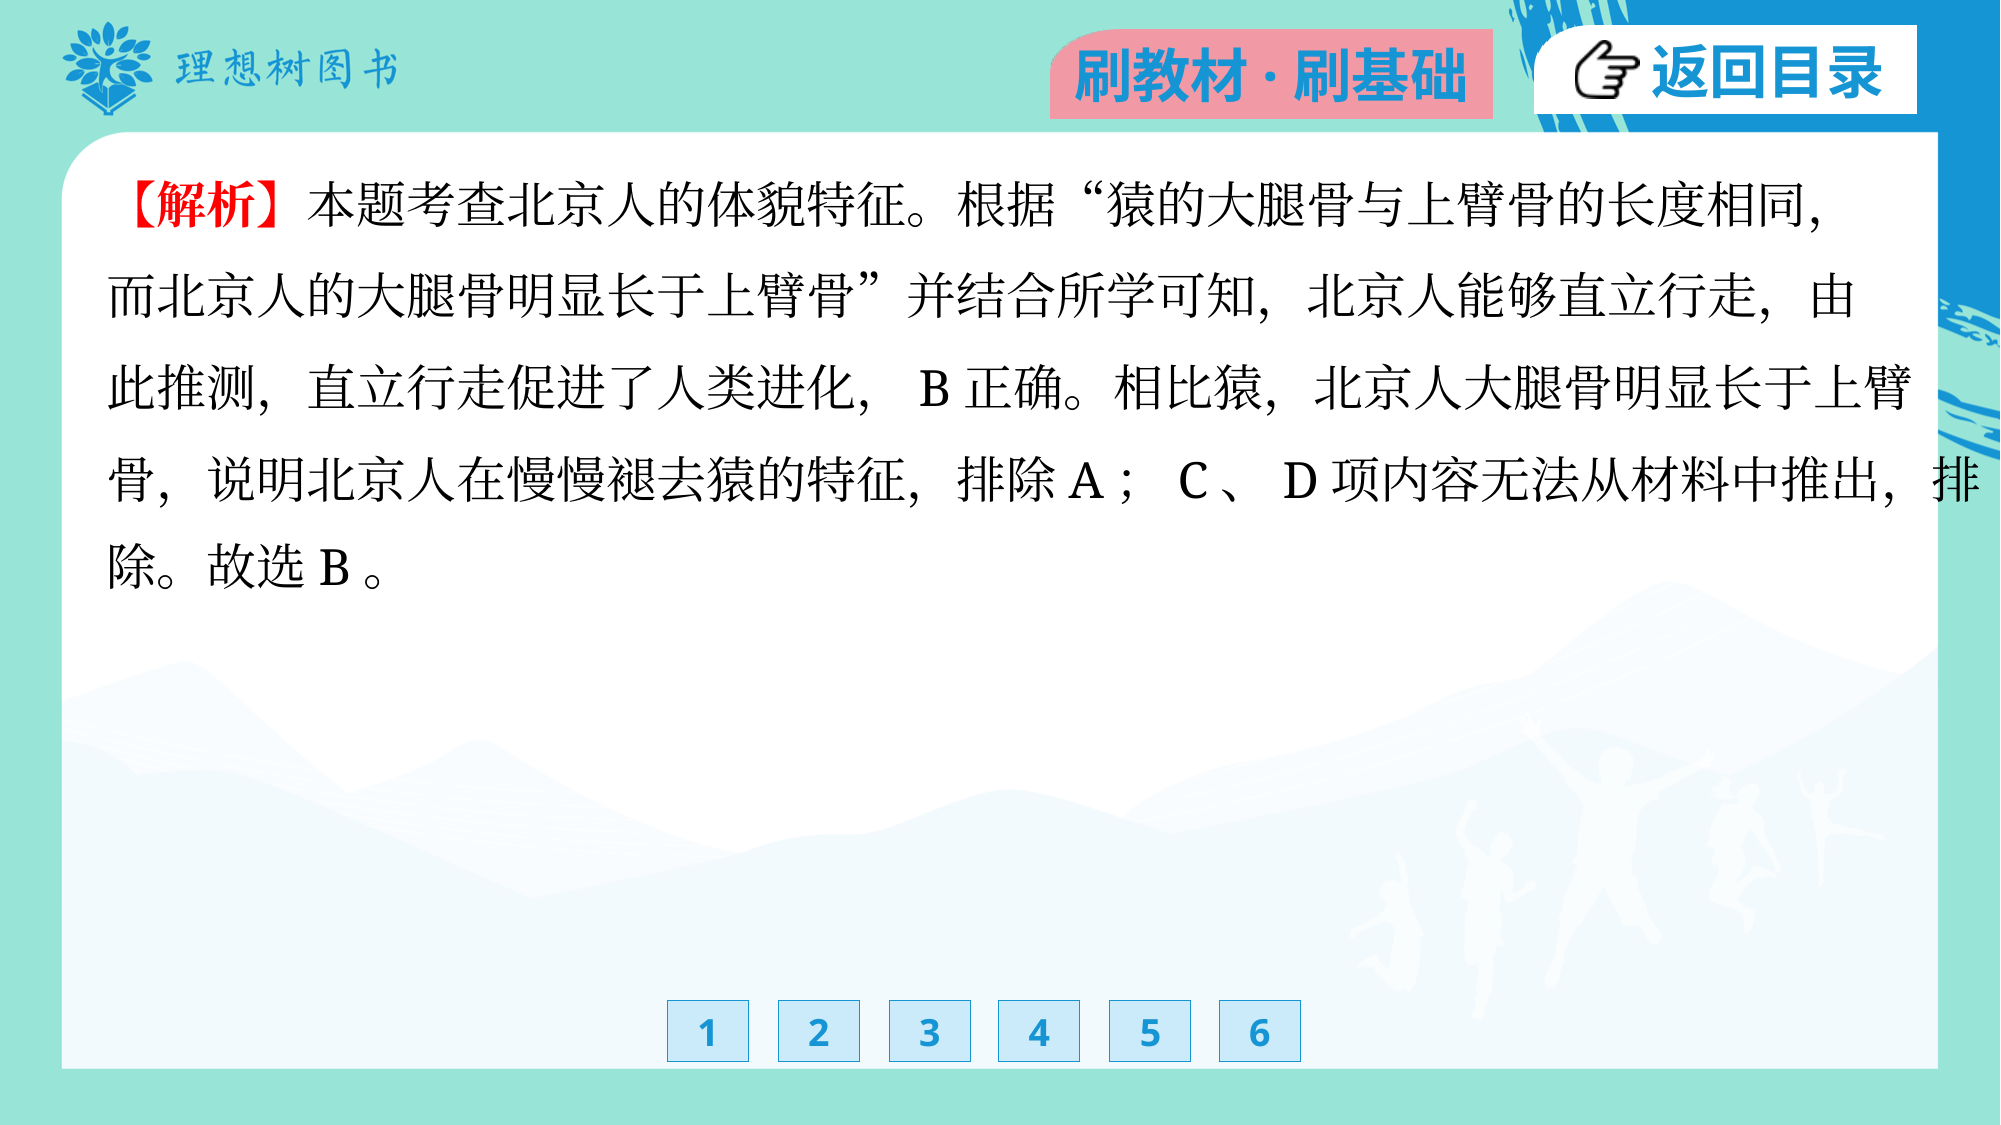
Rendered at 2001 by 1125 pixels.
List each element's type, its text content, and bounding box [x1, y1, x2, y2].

text_box 【解析】本题考查北京人的体貌特征。根据“猿的大腿骨与上臂骨的长度相同， 而北京人的大腿骨明显长于上臂骨”并结合所学可知，北京人能够直立行走，由 此推测，直立行走促进了人类进化，B正确。相比猿，北京人大腿骨明显长于上臂 骨，说明北京人在慢慢褪去猿的特征，排除A；C、D项内容无法从材料中推出，排 除。故选B。 [106, 141, 1895, 587]
picture [0, 0, 2000, 1125]
